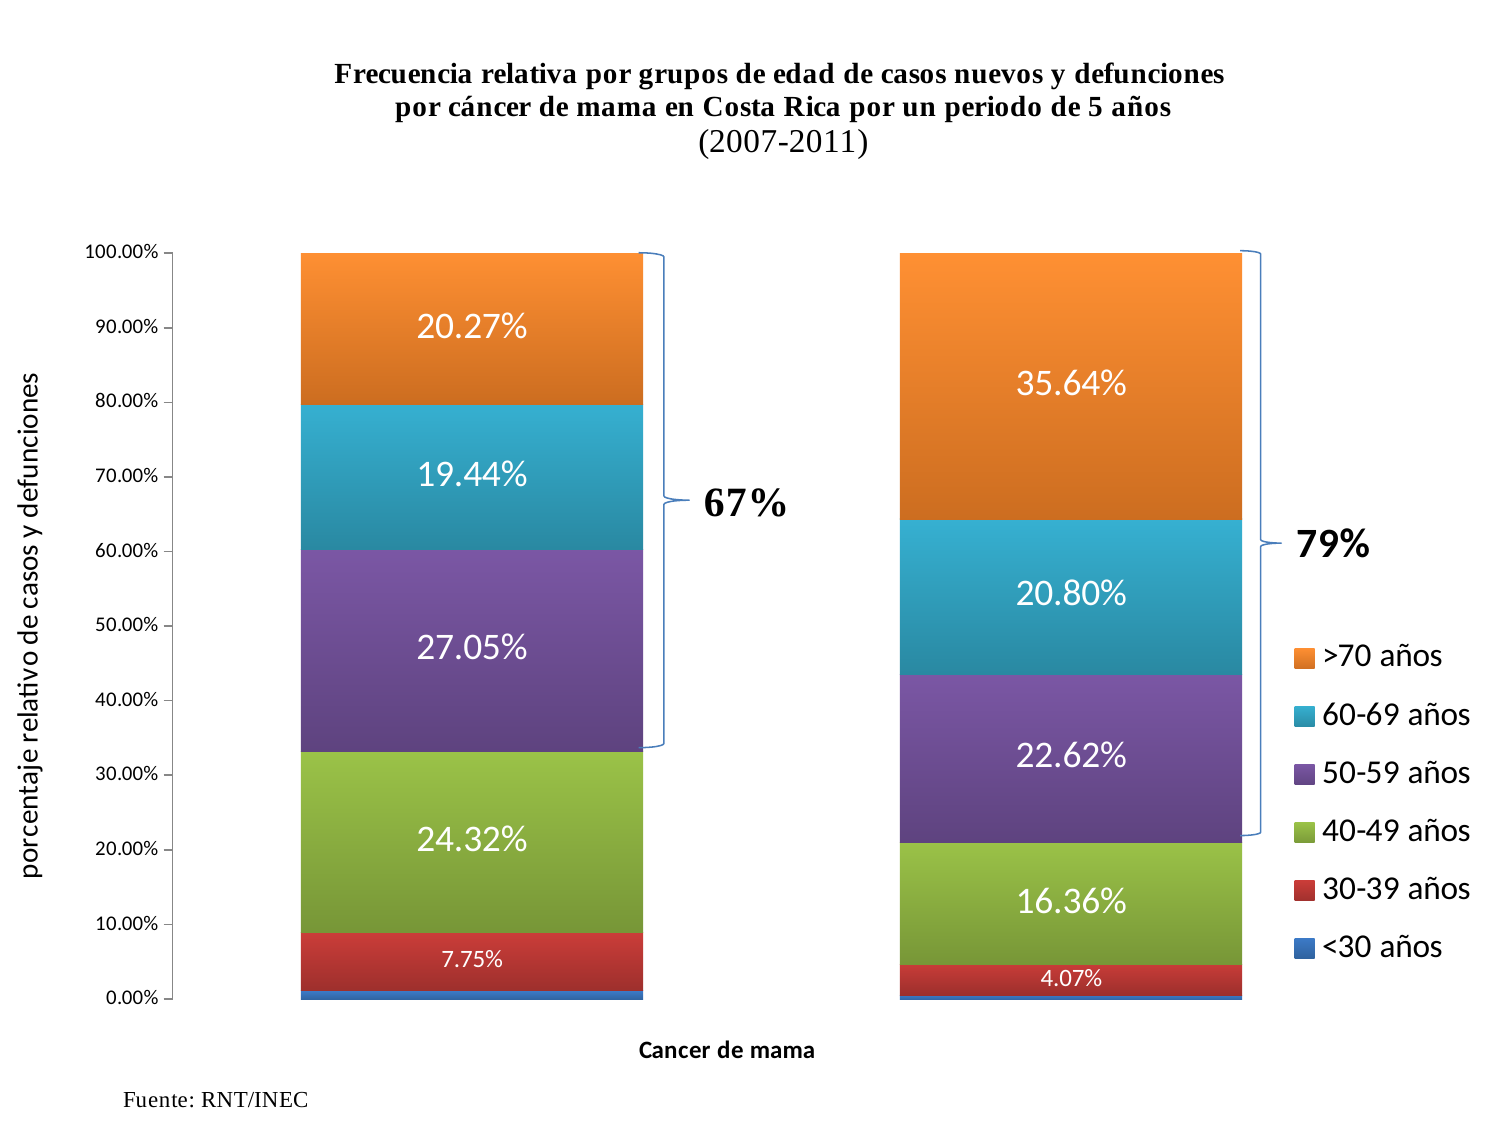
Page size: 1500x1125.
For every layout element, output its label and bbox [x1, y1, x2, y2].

chart [0, 0, 1500, 1125]
